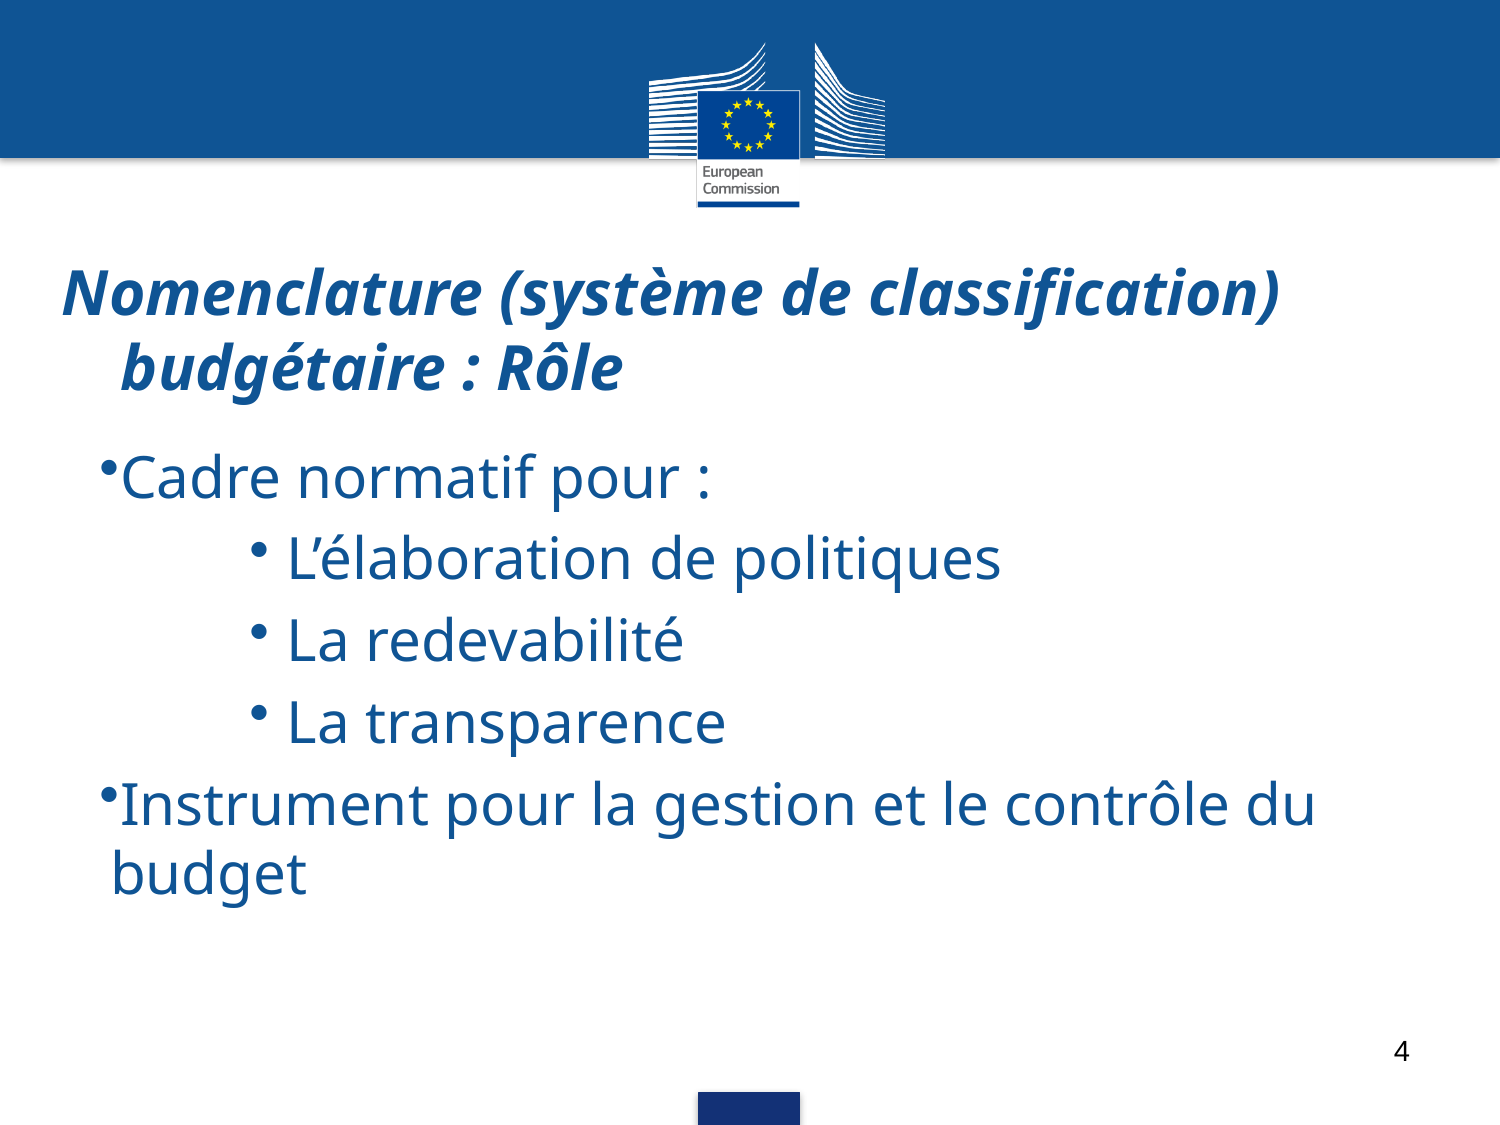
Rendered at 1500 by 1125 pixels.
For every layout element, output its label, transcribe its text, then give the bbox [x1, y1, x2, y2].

slide_number 4 [1074, 1024, 1426, 1103]
list Cadre normatif pour : L’élaboration de politiques La redevabilité La transparence Instrument pour la gestion et le contrôle du budget [84, 432, 1463, 914]
title Nomenclature (système de classification) budgétaire : Rôle [46, 257, 1500, 399]
picture [649, 42, 885, 208]
